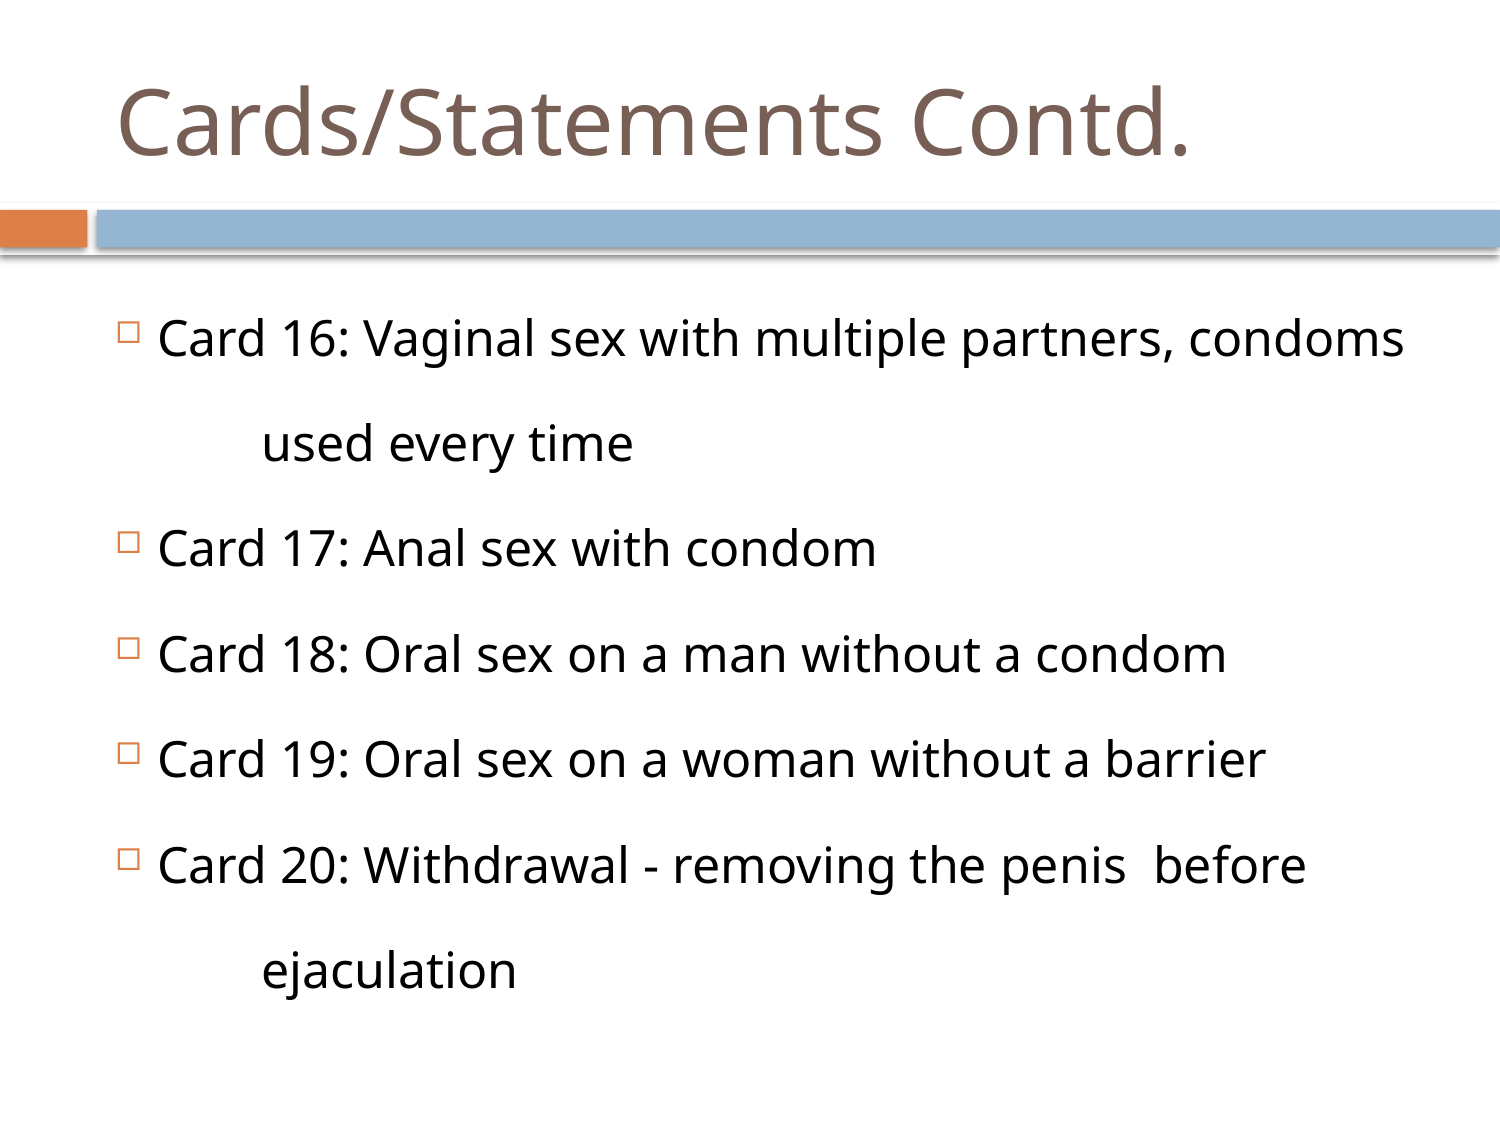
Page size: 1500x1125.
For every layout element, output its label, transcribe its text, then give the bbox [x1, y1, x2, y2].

title Cards/Statements Contd. [100, 37, 1439, 201]
list Card 16: Vaginal sex with multiple partners, condoms used every time Card 17: Anal sex with condom Card 18: Oral sex on a man without a condom Card 19: Oral sex on a woman without a barrier Card 20: Withdrawal - removing the penis before ejaculation [100, 262, 1439, 1076]
